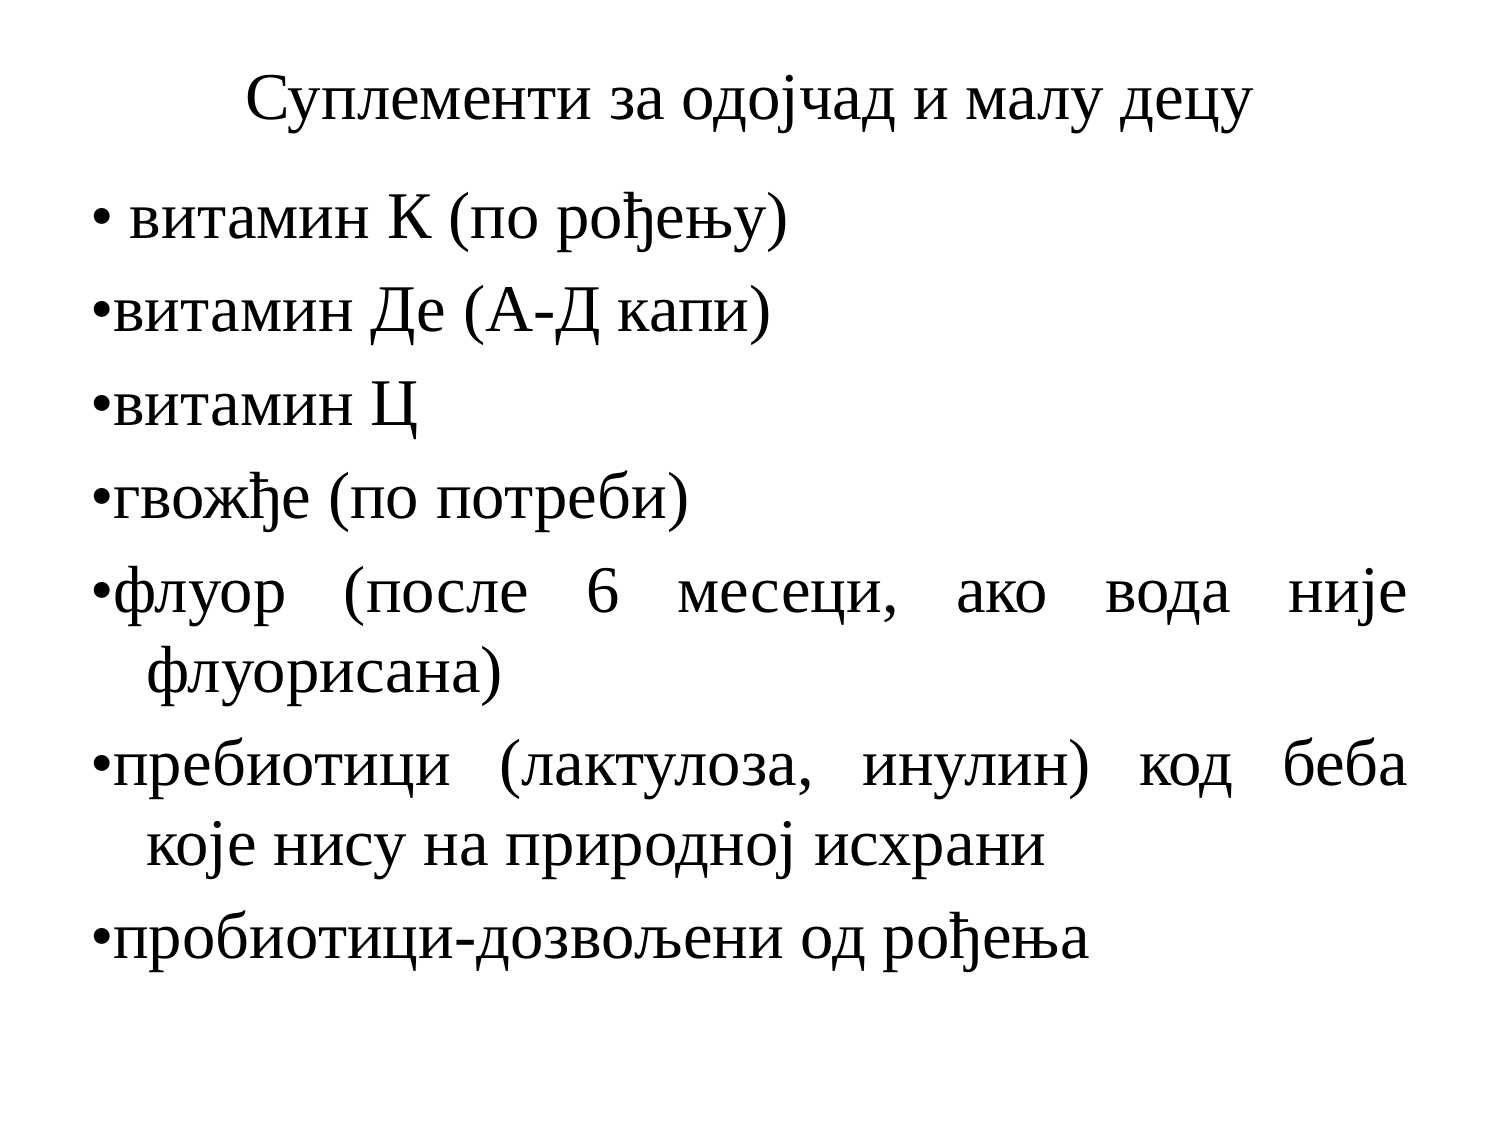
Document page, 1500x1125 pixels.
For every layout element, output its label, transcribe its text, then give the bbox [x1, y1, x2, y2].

list • витамин К (по рођењу) •витамин Де (А-Д капи) •витамин Ц •гвожђе (по потреби) •флуор (после 6 месеци, ако вода није флуорисана) •пребиотици (лактулоза, инулин) код беба које нису на природној исхрани •пробиотици-дозвољени од рођења [75, 164, 1425, 1005]
title Суплементи за одојчад и малу децу [75, 45, 1425, 141]
